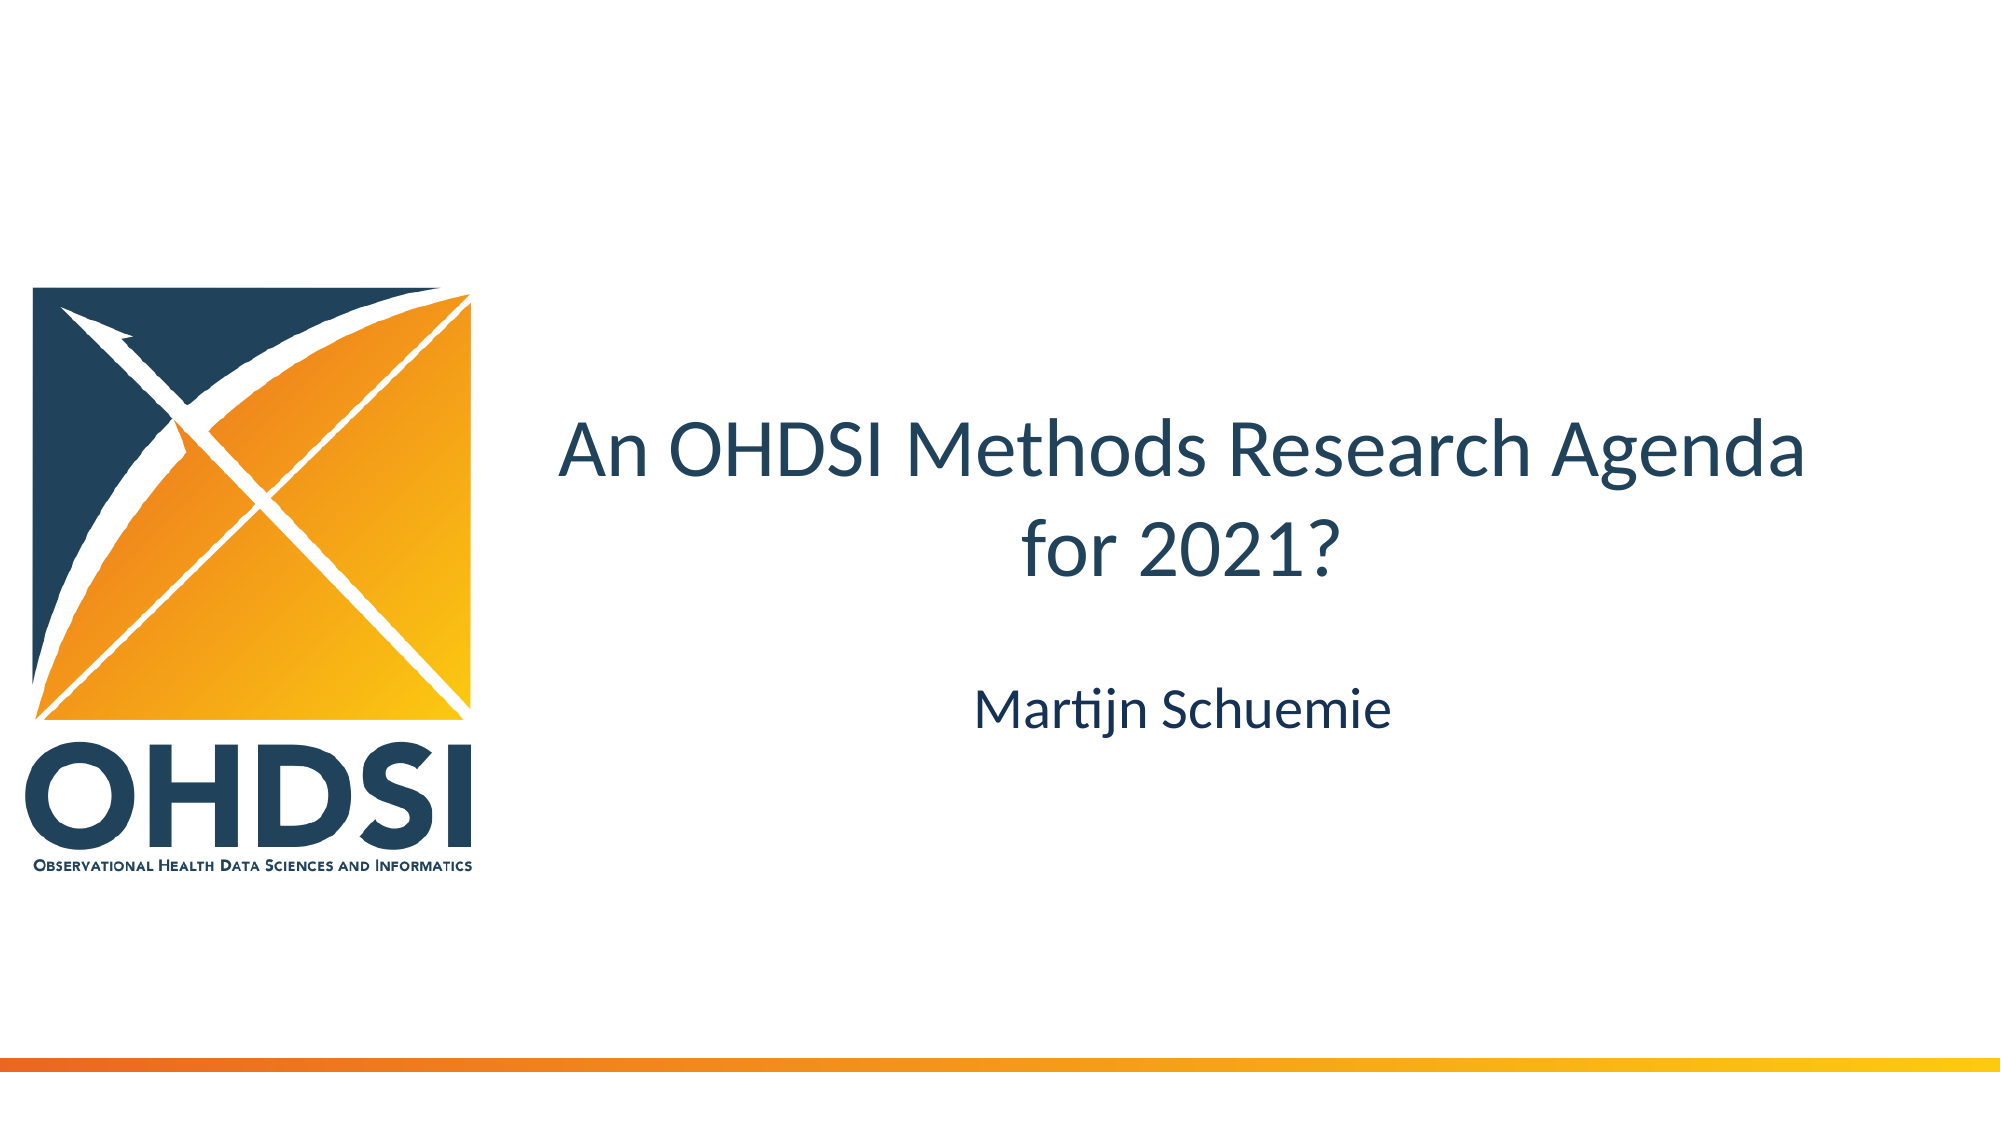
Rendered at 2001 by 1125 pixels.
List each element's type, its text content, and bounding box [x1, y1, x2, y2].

picture [0, 237, 529, 920]
subtitle Martijn Schuemie [516, 662, 1850, 950]
title An OHDSI Methods Research Agenda for 2021? [516, 349, 1850, 638]
